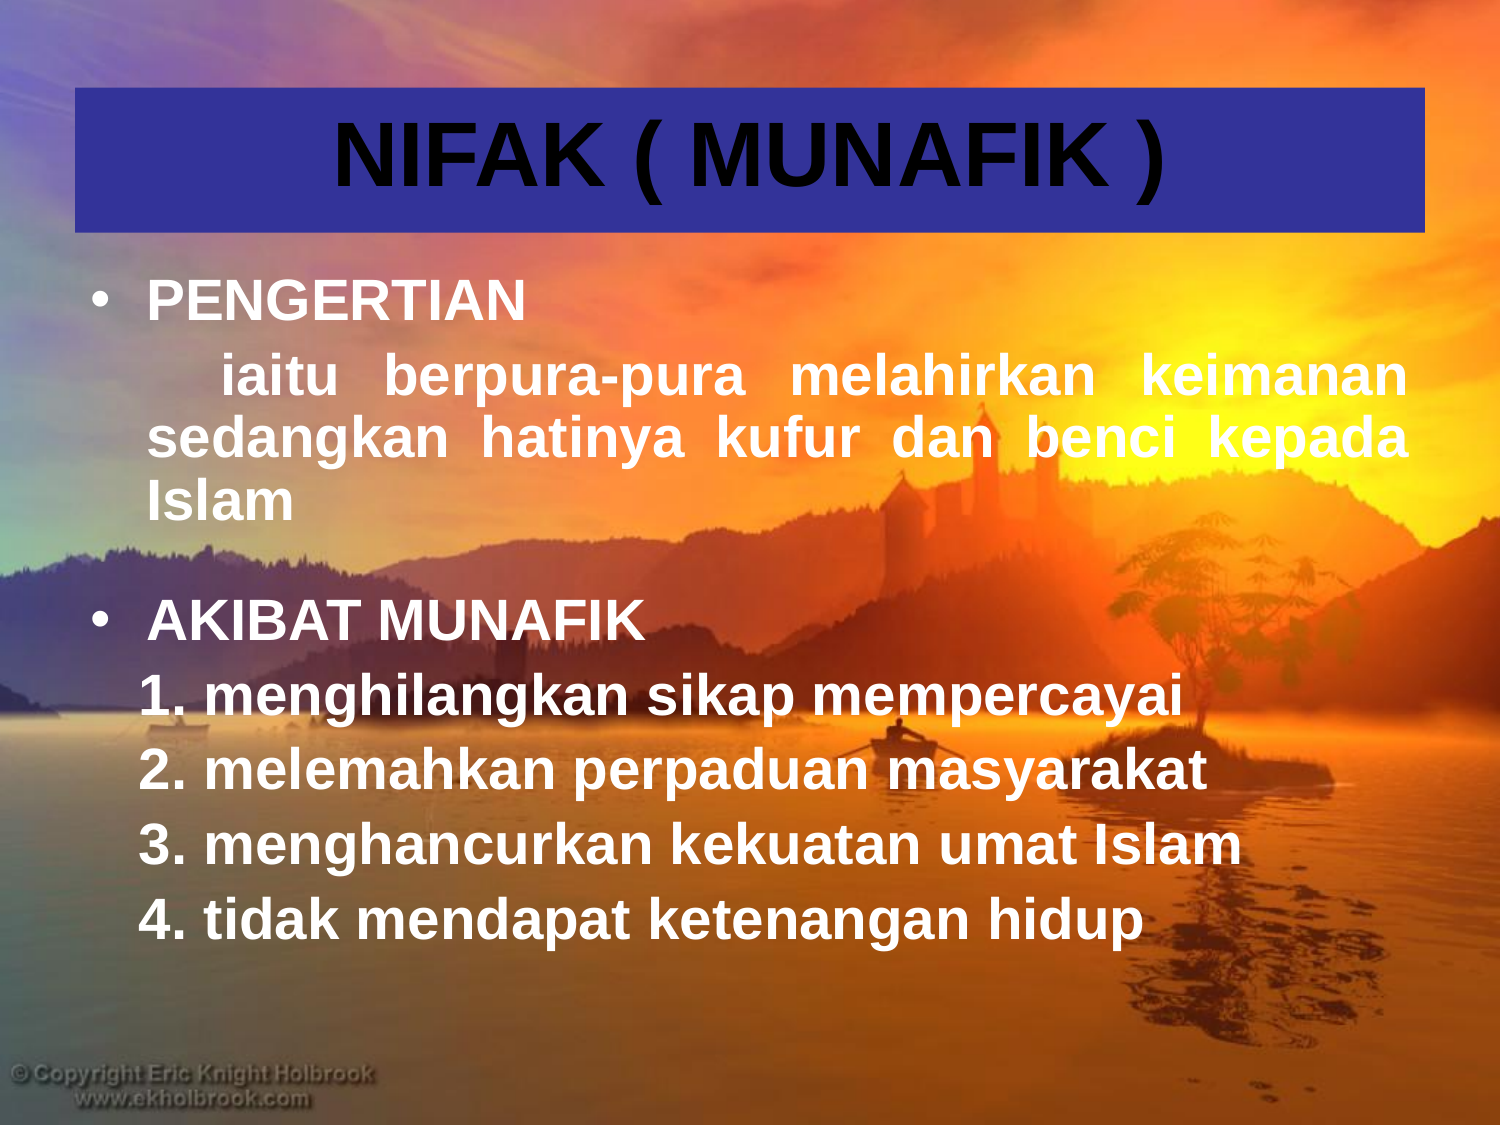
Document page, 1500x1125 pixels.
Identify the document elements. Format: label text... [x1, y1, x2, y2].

picture [0, 0, 1500, 1125]
list PENGERTIAN iaitu berpura-pura melahirkan keimanan sedangkan hatinya kufur dan benci kepada Islam AKIBAT MUNAFIK 1. menghilangkan sikap mempercayai 2. melemahkan perpaduan masyarakat 3. menghancurkan kekuatan umat Islam 4. tidak mendapat ketenangan hidup [75, 262, 1425, 1063]
title NIFAK ( MUNAFIK ) [75, 87, 1425, 233]
